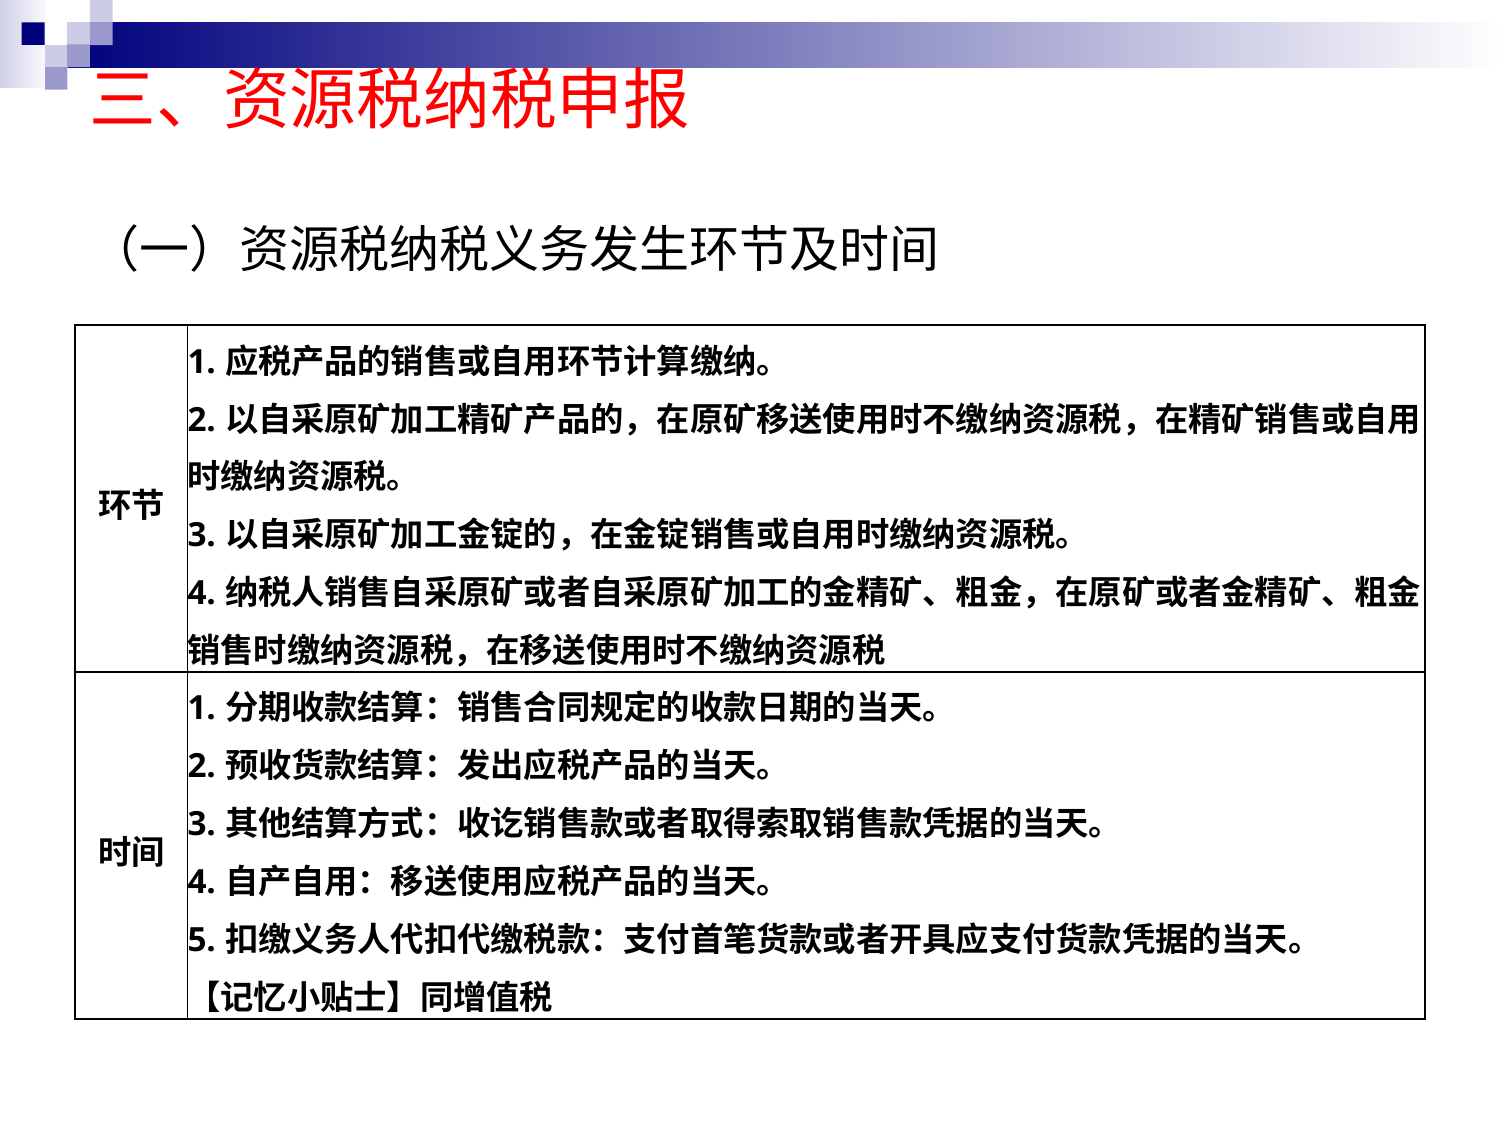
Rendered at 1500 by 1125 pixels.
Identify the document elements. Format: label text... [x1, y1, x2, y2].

table_cell 时间 [76, 673, 187, 1018]
table_header 1.应税产品的销售或自用环节计算缴纳。 2.以自采原矿加工精矿产品的，在原矿移送使用时不缴纳资源税，在精矿销售或自用时缴纳资源税。 3.以自采原矿加工金锭的，在金锭销售或自用时缴纳资源税。 4.纳税人销售自采原矿或者自采原矿加工的金精矿、粗金，在原矿或者金精矿、粗金销售时缴纳资源税，在移送使用时不缴纳资源税 [188, 326, 1424, 671]
table_header 环节 [76, 326, 187, 671]
title 三、资源税纳税申报 （一）资源税纳税义务发生环节及时间 [74, 84, 1426, 310]
table_cell 1.分期收款结算：销售合同规定的收款日期的当天。 2.预收货款结算：发出应税产品的当天。 3.其他结算方式：收讫销售款或者取得索取销售款凭据的当天。 4.自产自用：移送使用应税产品的当天。 5.扣缴义务人代扣代缴税款：支付首笔货款或者开具应支付货款凭据的当天。 【记忆小贴士】同增值税 [188, 673, 1424, 1018]
